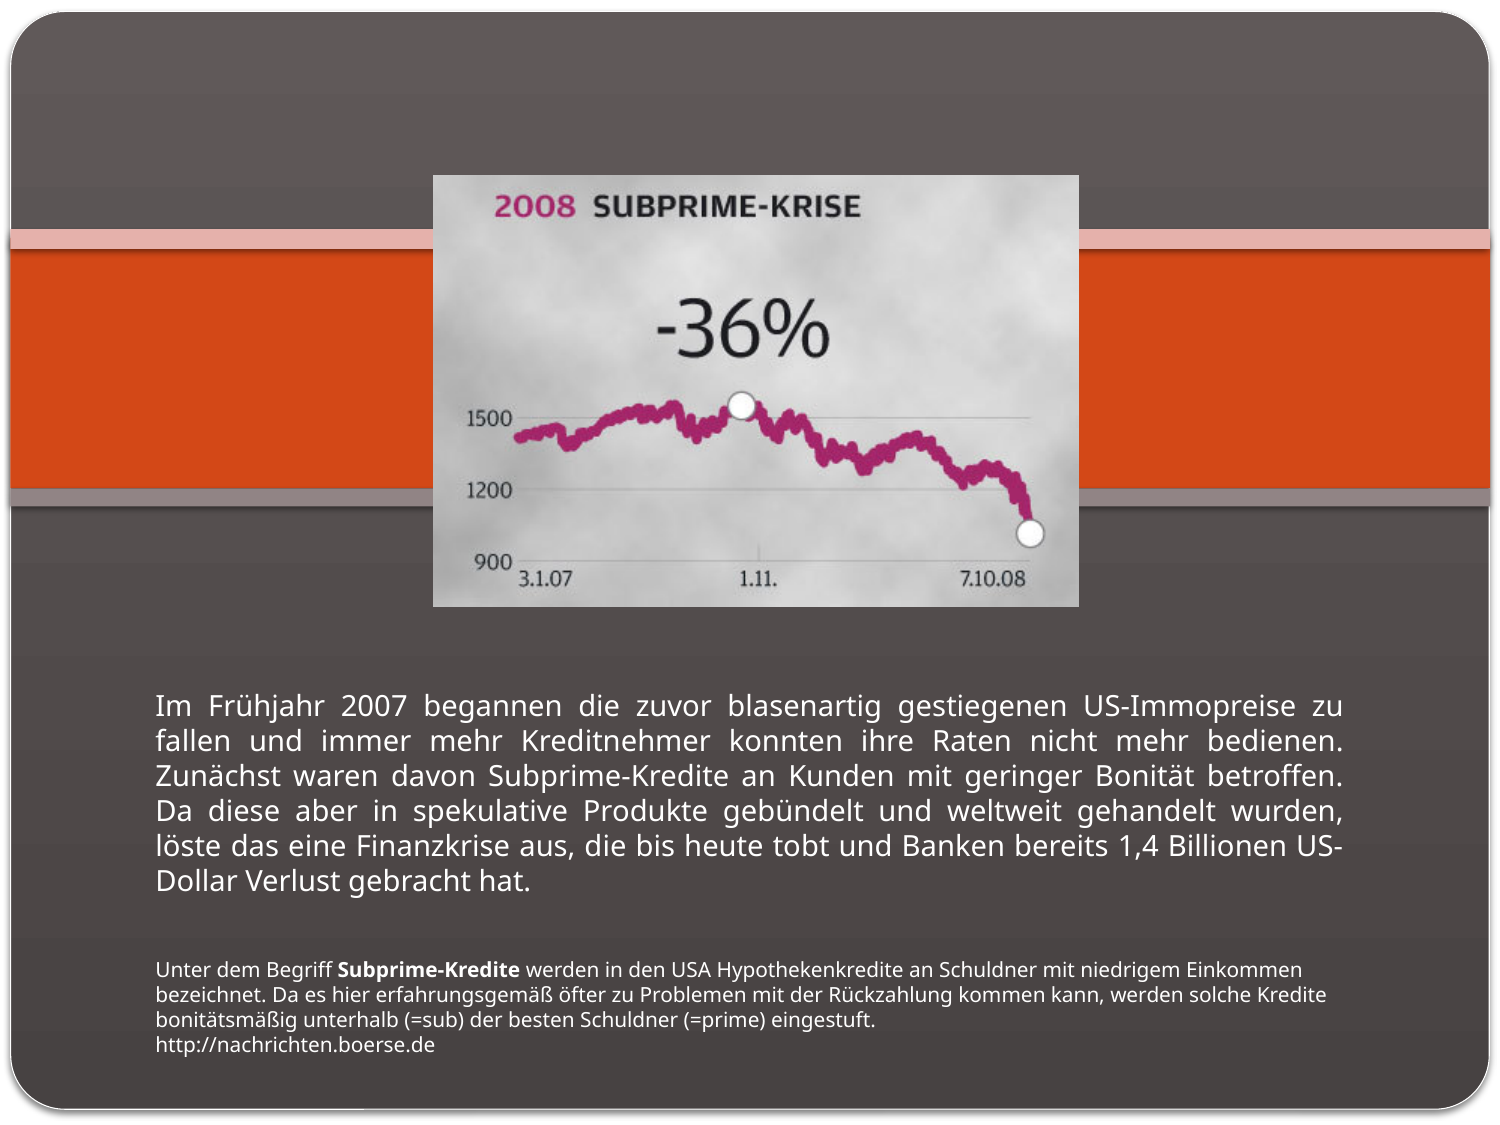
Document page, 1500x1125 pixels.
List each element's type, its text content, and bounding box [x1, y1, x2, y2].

picture [433, 175, 1079, 607]
subtitle Im Frühjahr 2007 begannen die zuvor blasenartig gestiegenen US-Immopreise zu fallen und immer mehr Kreditnehmer konnten ihre Raten nicht mehr bedienen. Zunächst waren davon Subprime-Kredite an Kunden mit geringer Bonität betroffen. Da diese aber in spekulative Produkte gebündelt und weltweit gehandelt wurden, löste das eine Finanzkrise aus, die bis heute tobt und Banken bereits 1,4 Billionen US-Dollar Verlust gebracht hat. [140, 679, 1360, 914]
text_box Unter dem Begriff Subprime-Kredite werden in den USA Hypothekenkredite an Schuldner mit niedrigem Einkommen bezeichnet. Da es hier erfahrungsgemäß öfter zu Problemen mit der Rückzahlung kommen kann, werden solche Kredite bonitätsmäßig unterhalb (=sub) der besten Schuldner (=prime) eingestuft. http://nachrichten.boerse.de [140, 949, 1360, 1125]
